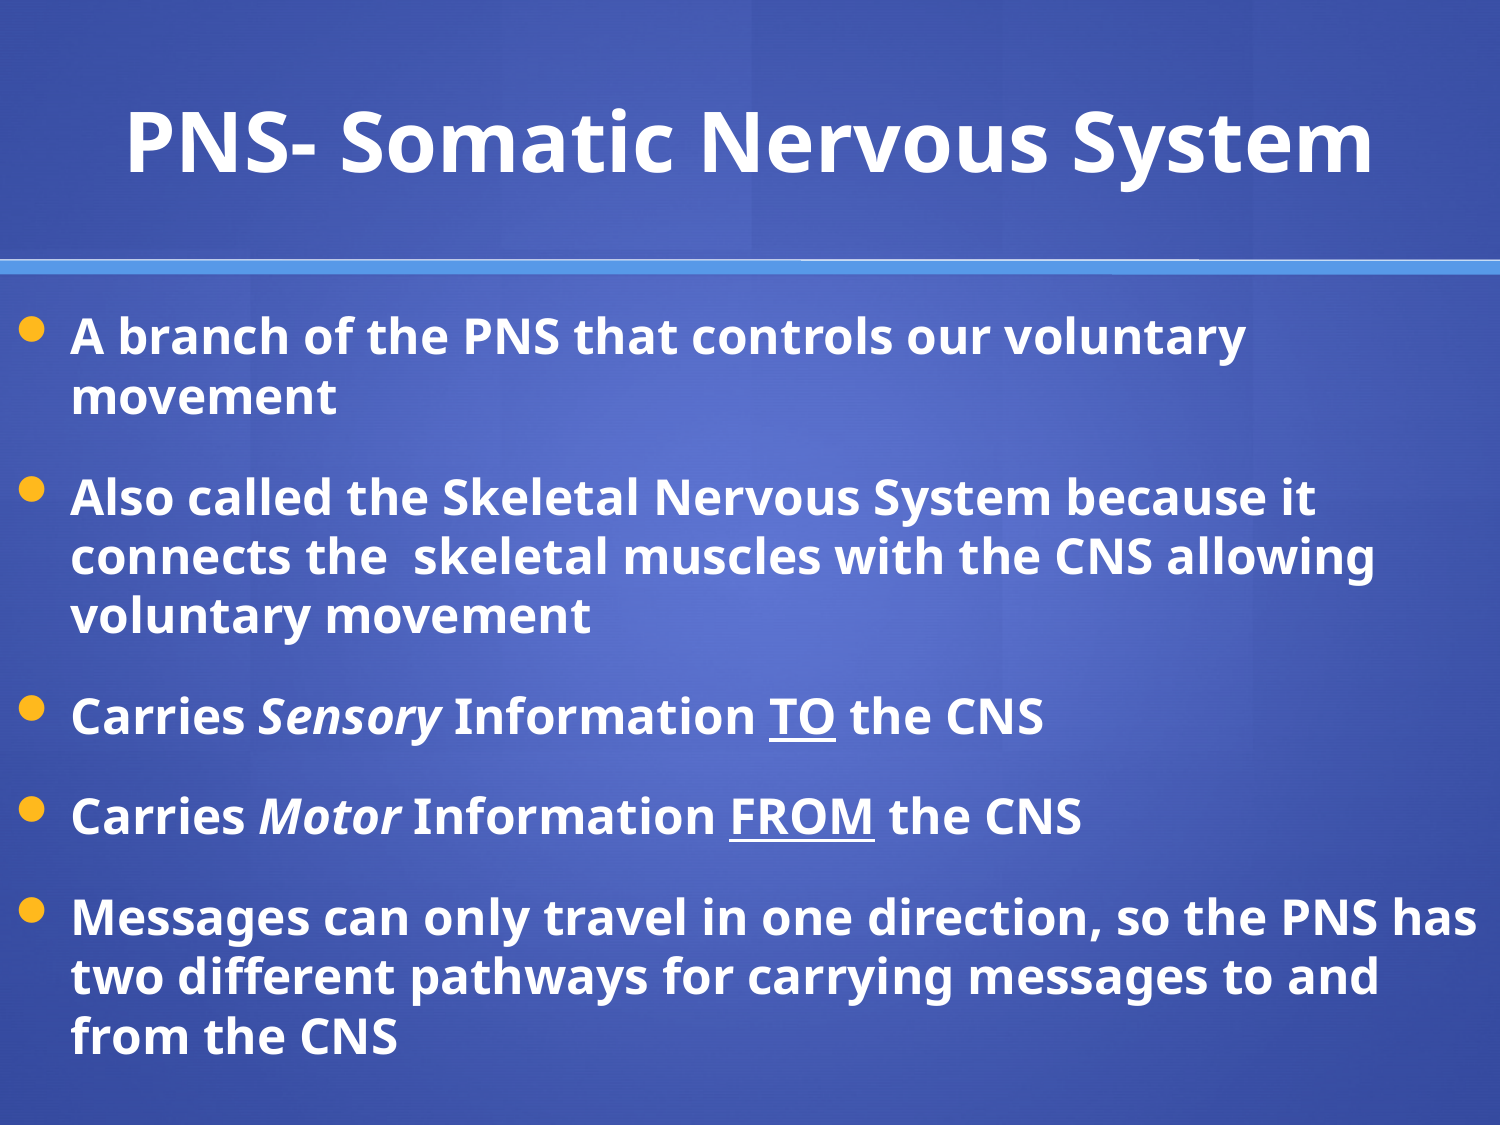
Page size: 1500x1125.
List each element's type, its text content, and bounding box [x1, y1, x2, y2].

list A branch of the PNS that controls our voluntary movement Also called the Skeletal Nervous System because it connects the skeletal muscles with the CNS allowing voluntary movement Carries Sensory Information TO the CNS Carries Motor Information FROM the CNS Messages can only travel in one direction, so the PNS has two different pathways for carrying messages to and from the CNS [0, 298, 1500, 1080]
title PNS- Somatic Nervous System [75, 45, 1425, 233]
